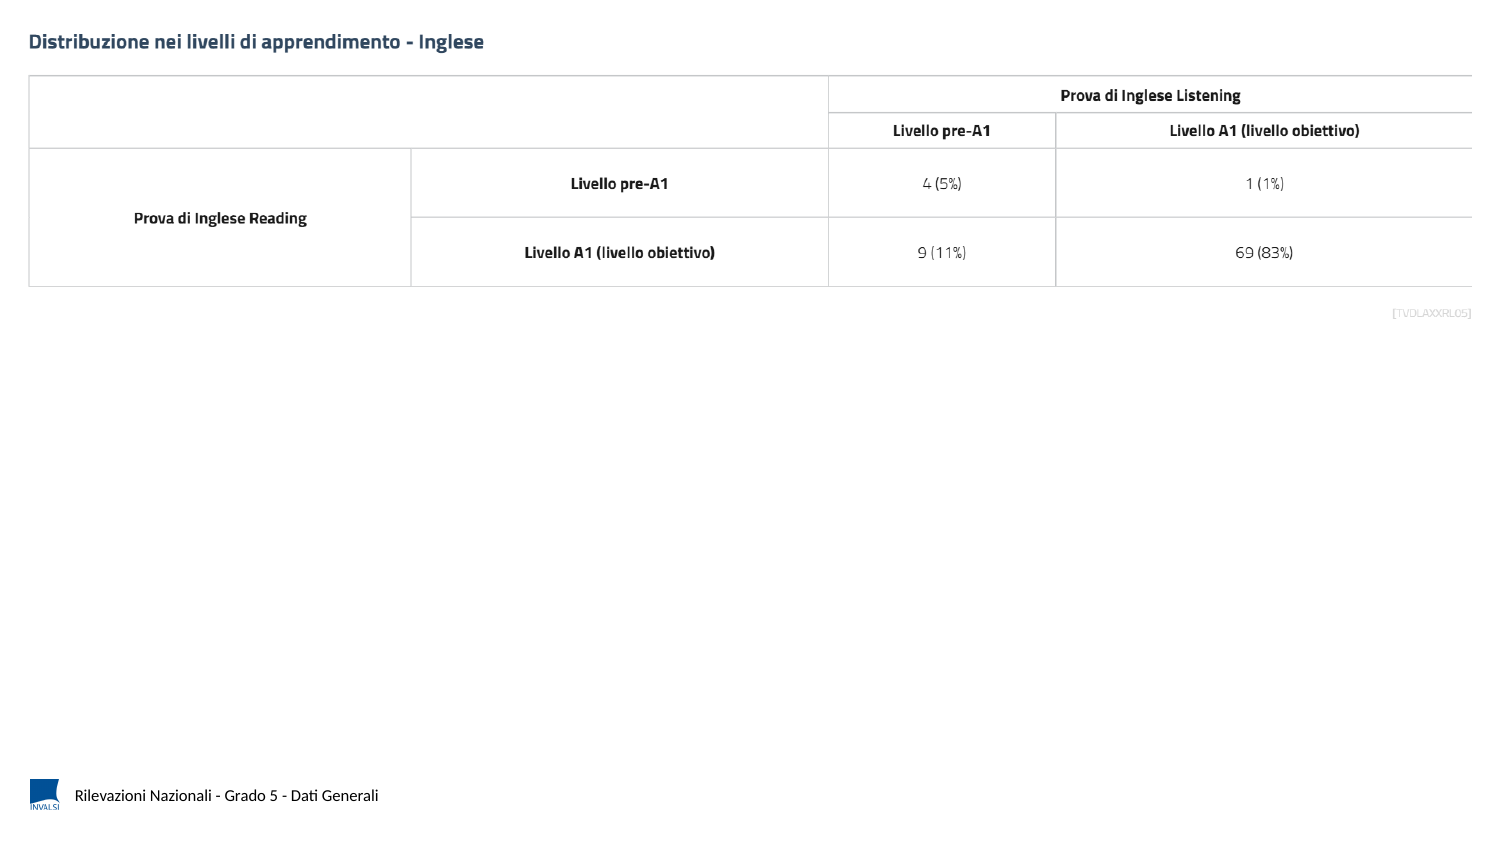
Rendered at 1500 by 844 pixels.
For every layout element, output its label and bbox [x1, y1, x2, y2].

picture [29, 779, 60, 810]
picture [0, 0, 1500, 405]
